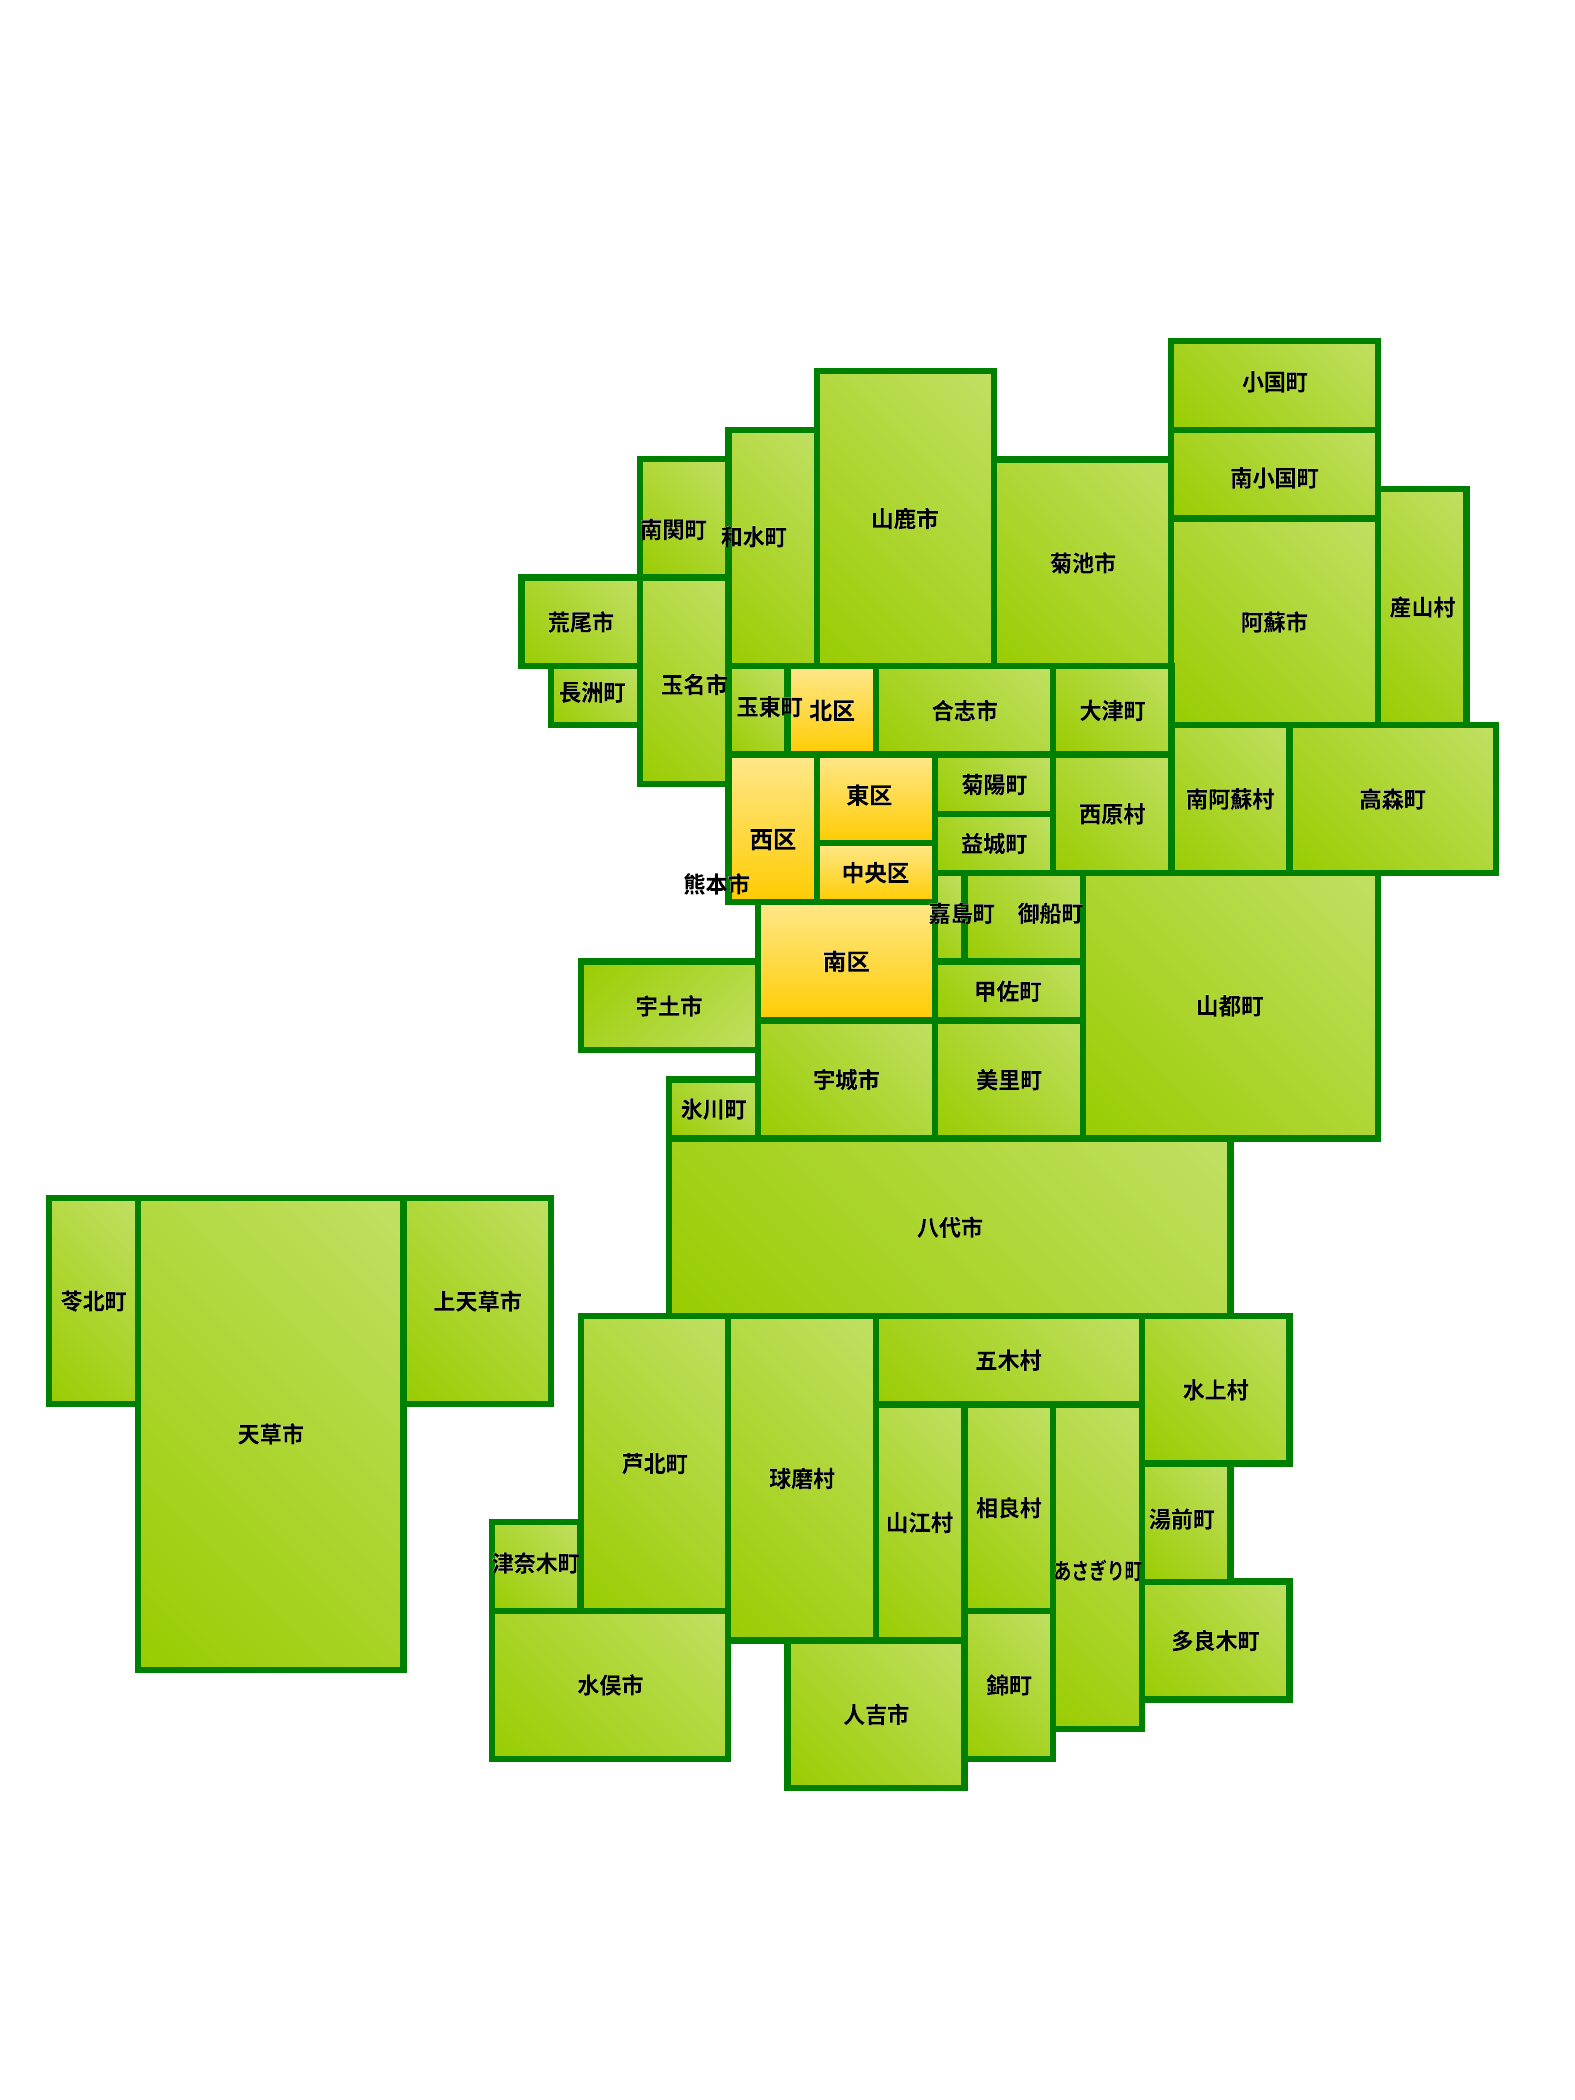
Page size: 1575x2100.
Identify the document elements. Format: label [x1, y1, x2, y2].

text_box [237, 1422, 304, 1445]
text_box [720, 525, 787, 548]
text_box [975, 1348, 1042, 1372]
text_box [1079, 699, 1146, 722]
text_box [750, 828, 796, 851]
text_box [1049, 551, 1116, 574]
text_box [1389, 595, 1456, 619]
text_box [1197, 994, 1264, 1017]
text_box [636, 994, 702, 1017]
text_box [661, 673, 728, 696]
text_box [680, 1097, 747, 1121]
text_box [961, 773, 1027, 796]
text_box [1017, 902, 1083, 925]
text_box [976, 1068, 1042, 1091]
text_box [60, 1289, 127, 1313]
text_box [1186, 787, 1275, 811]
text_box [728, 665, 936, 1021]
text_box [986, 1673, 1032, 1696]
text_box [916, 1215, 983, 1239]
text_box [961, 832, 1027, 855]
text_box [846, 783, 892, 807]
text_box [683, 872, 750, 895]
text_box [928, 902, 995, 925]
text_box [559, 680, 626, 704]
text_box [491, 1551, 580, 1575]
text_box [931, 699, 998, 722]
text_box [433, 1289, 522, 1313]
text_box [1241, 370, 1308, 393]
text_box [48, 340, 1497, 1789]
text_box [1054, 1559, 1143, 1582]
text_box [823, 950, 870, 973]
text_box [1360, 787, 1426, 811]
text_box [736, 695, 803, 718]
text_box [640, 518, 707, 541]
text_box [577, 1673, 643, 1696]
text_box [887, 1511, 954, 1534]
text_box [1171, 1629, 1260, 1652]
text_box [843, 861, 909, 884]
text_box [843, 1703, 909, 1726]
text_box [1230, 466, 1319, 489]
text_box [547, 610, 614, 633]
text_box [975, 1496, 1042, 1519]
text_box [1182, 1378, 1249, 1401]
text_box [975, 979, 1042, 1003]
text_box [1241, 610, 1308, 633]
text_box [1148, 1507, 1215, 1531]
text_box [813, 1068, 880, 1091]
text_box [1079, 802, 1146, 825]
text_box [809, 699, 855, 722]
text_box [872, 507, 939, 530]
text_box [621, 1452, 688, 1475]
text_box [769, 1467, 835, 1490]
